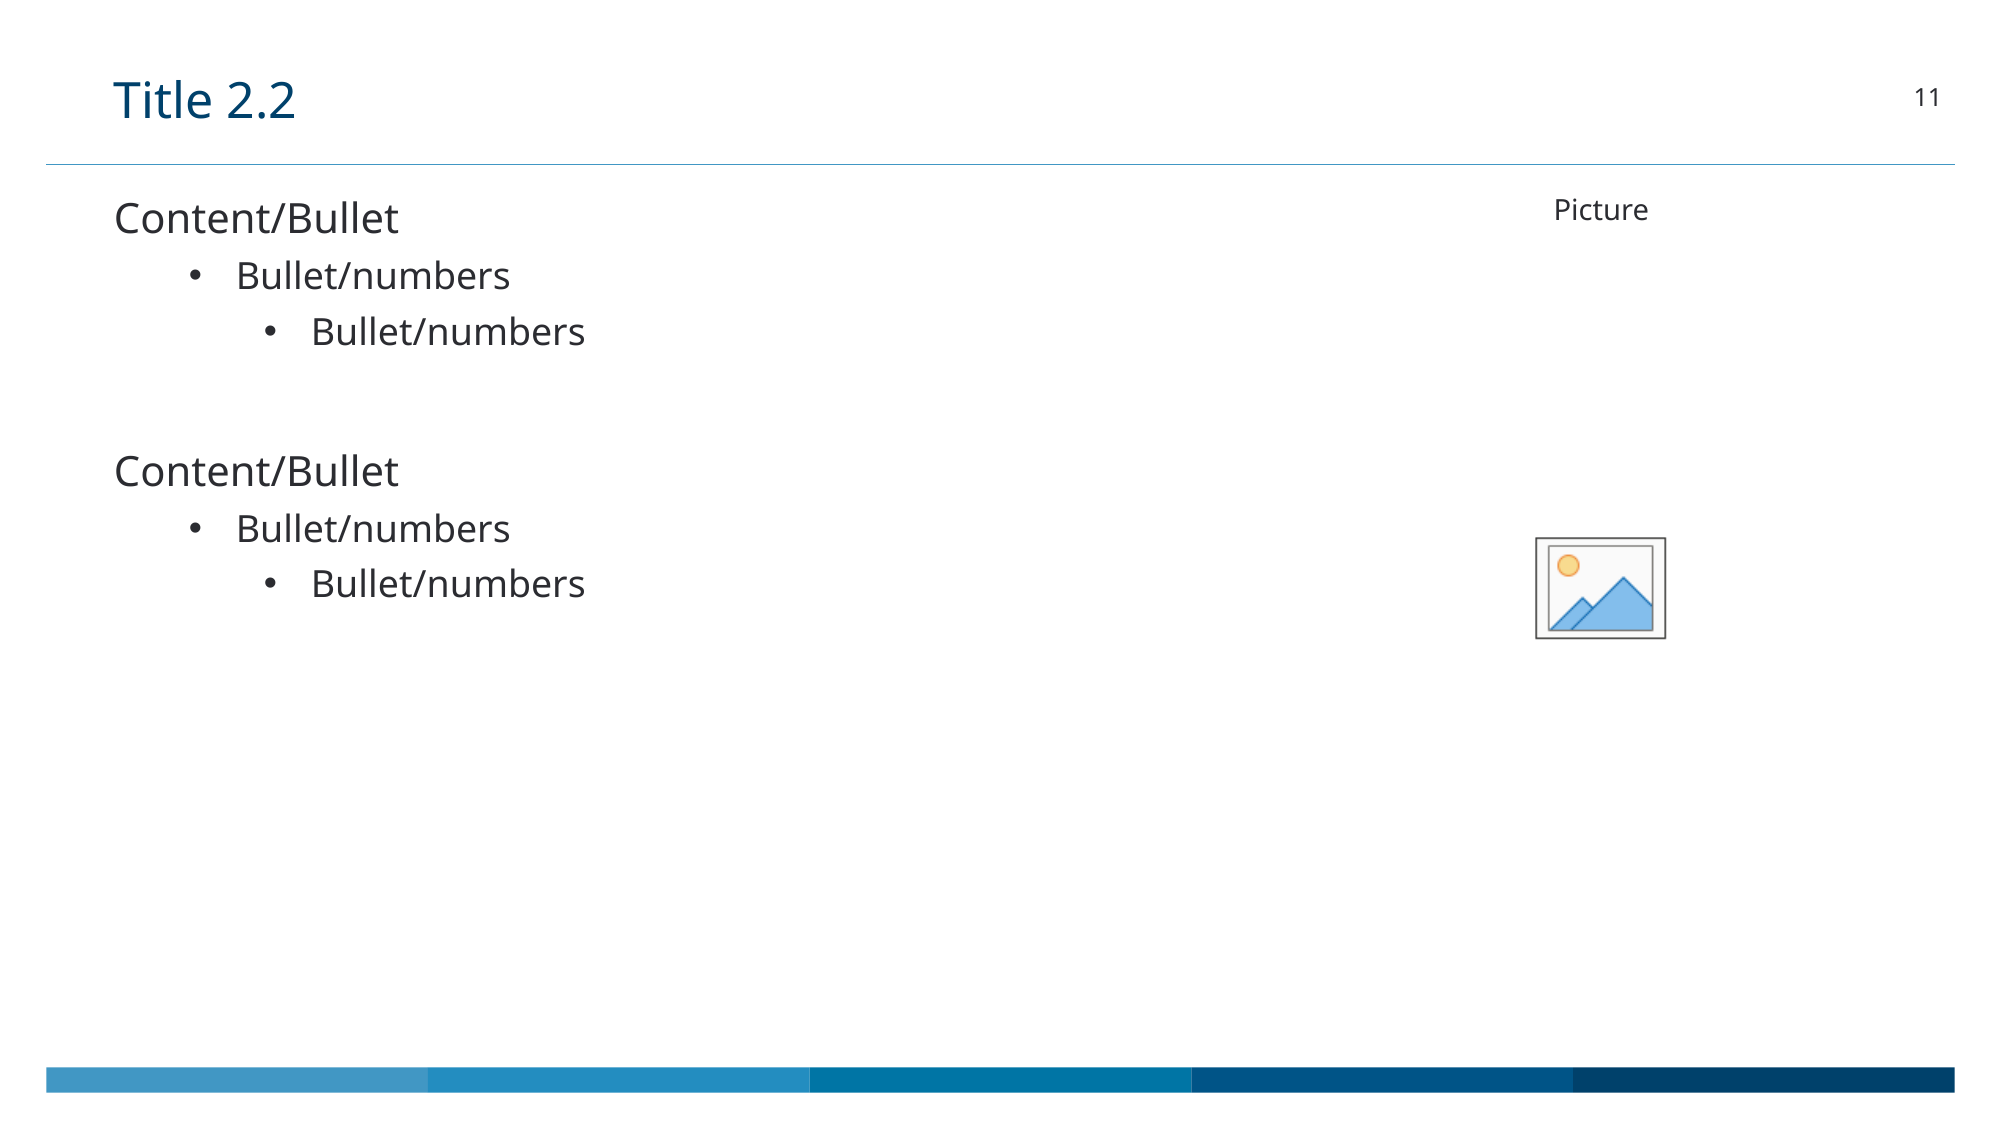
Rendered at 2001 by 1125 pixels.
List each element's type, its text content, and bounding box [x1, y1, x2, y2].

title Title 2.2 [98, 49, 1863, 149]
picture [1340, 184, 1863, 994]
list Content/Bullet Bullet/numbers Bullet/numbers Content/Bullet Bullet/numbers Bullet/numbers [98, 184, 1319, 994]
